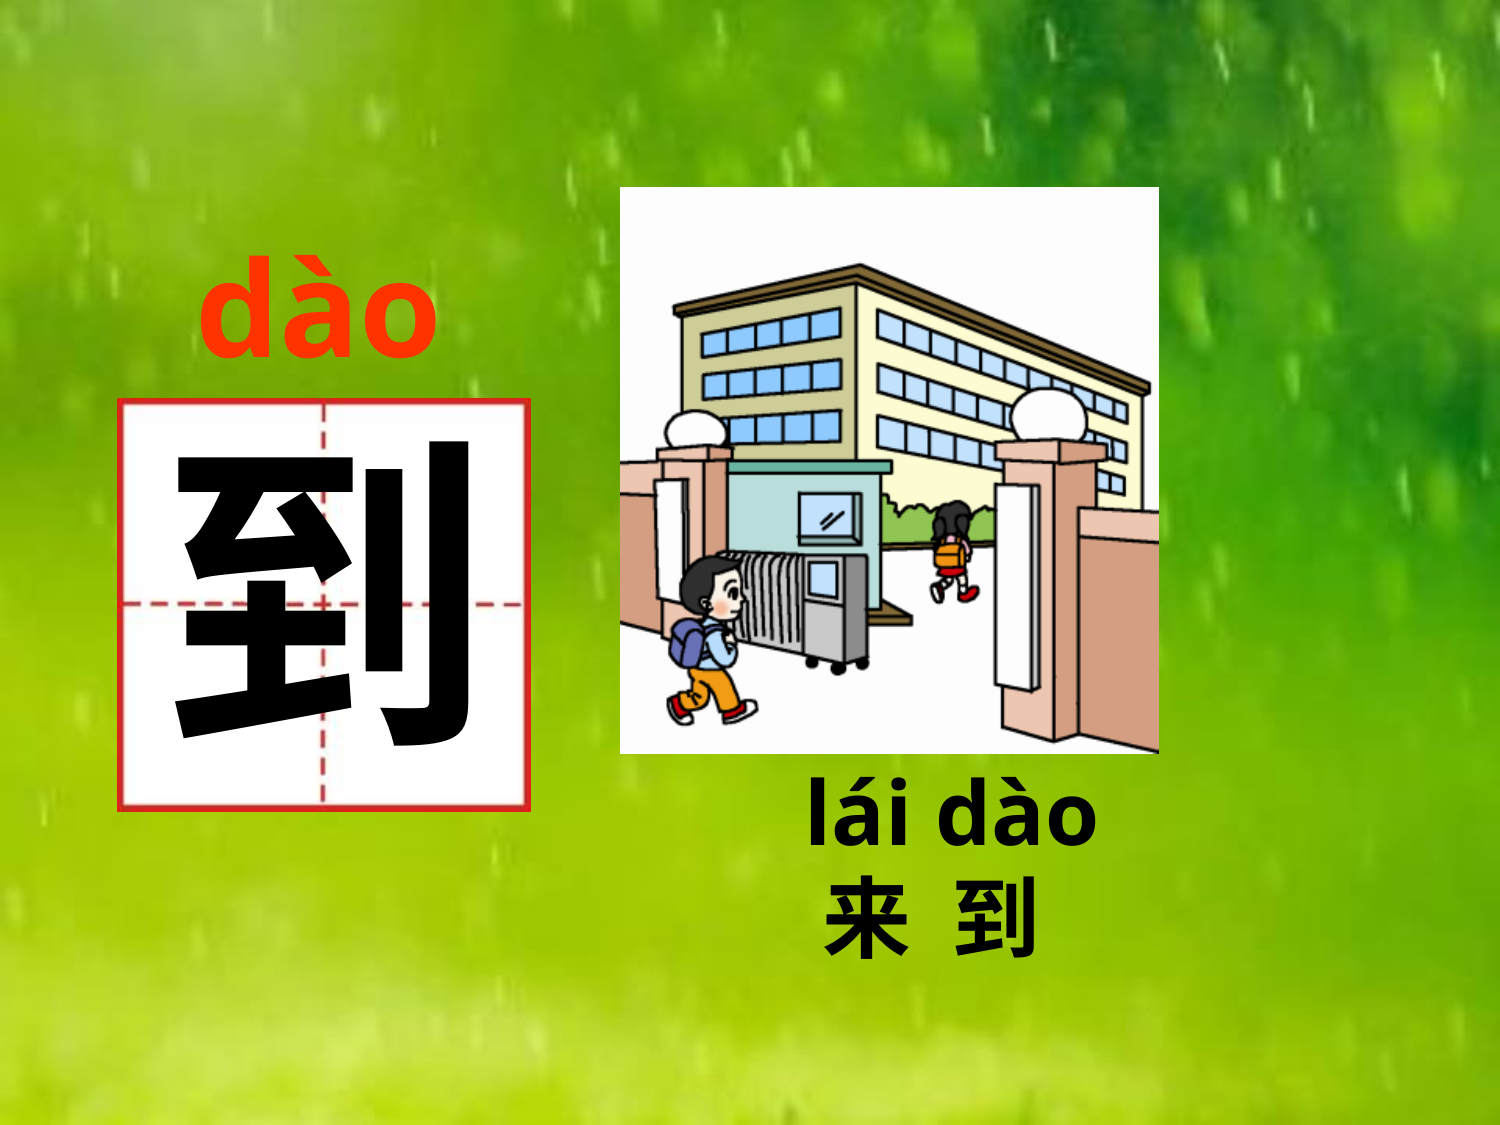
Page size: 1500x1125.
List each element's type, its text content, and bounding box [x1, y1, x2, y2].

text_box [117, 380, 532, 812]
text_box dào [180, 217, 457, 379]
picture [0, 0, 1500, 1125]
text_box lái dào 来 到 [766, 763, 1115, 977]
